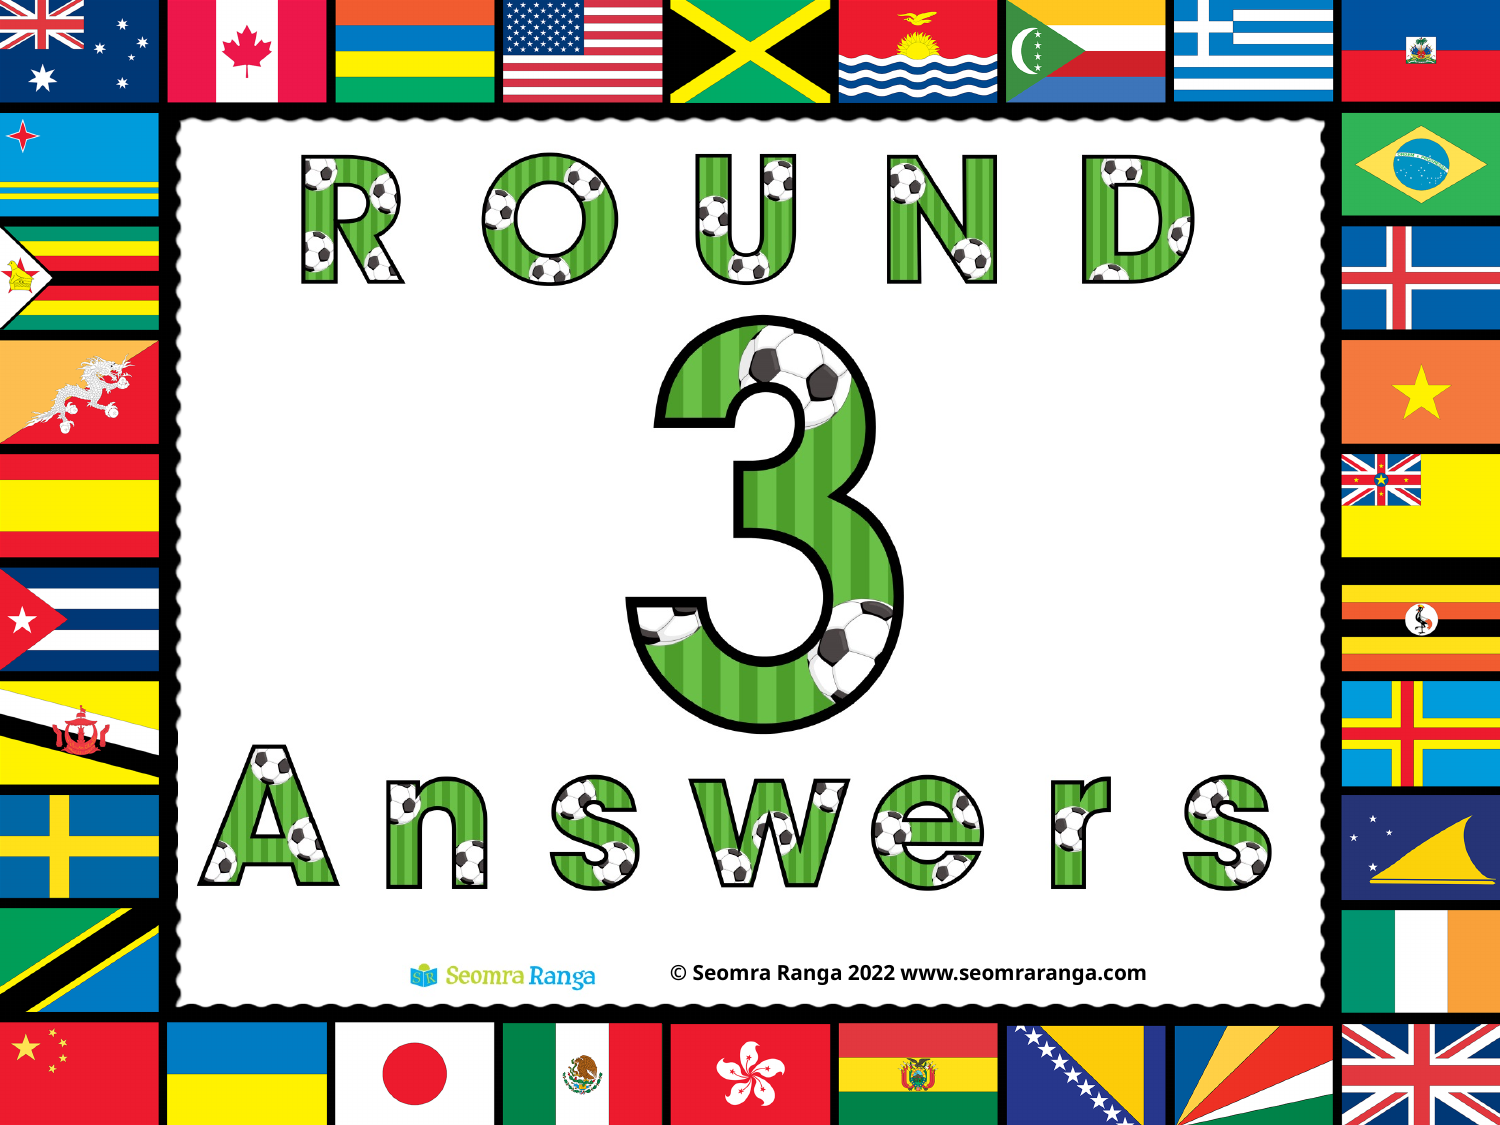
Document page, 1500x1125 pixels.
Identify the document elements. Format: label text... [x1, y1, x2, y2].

picture [0, 0, 1500, 1125]
picture [10, 122, 36, 150]
text_box © Seomra Ranga 2022 www.seomraranga.com [631, 952, 1187, 993]
